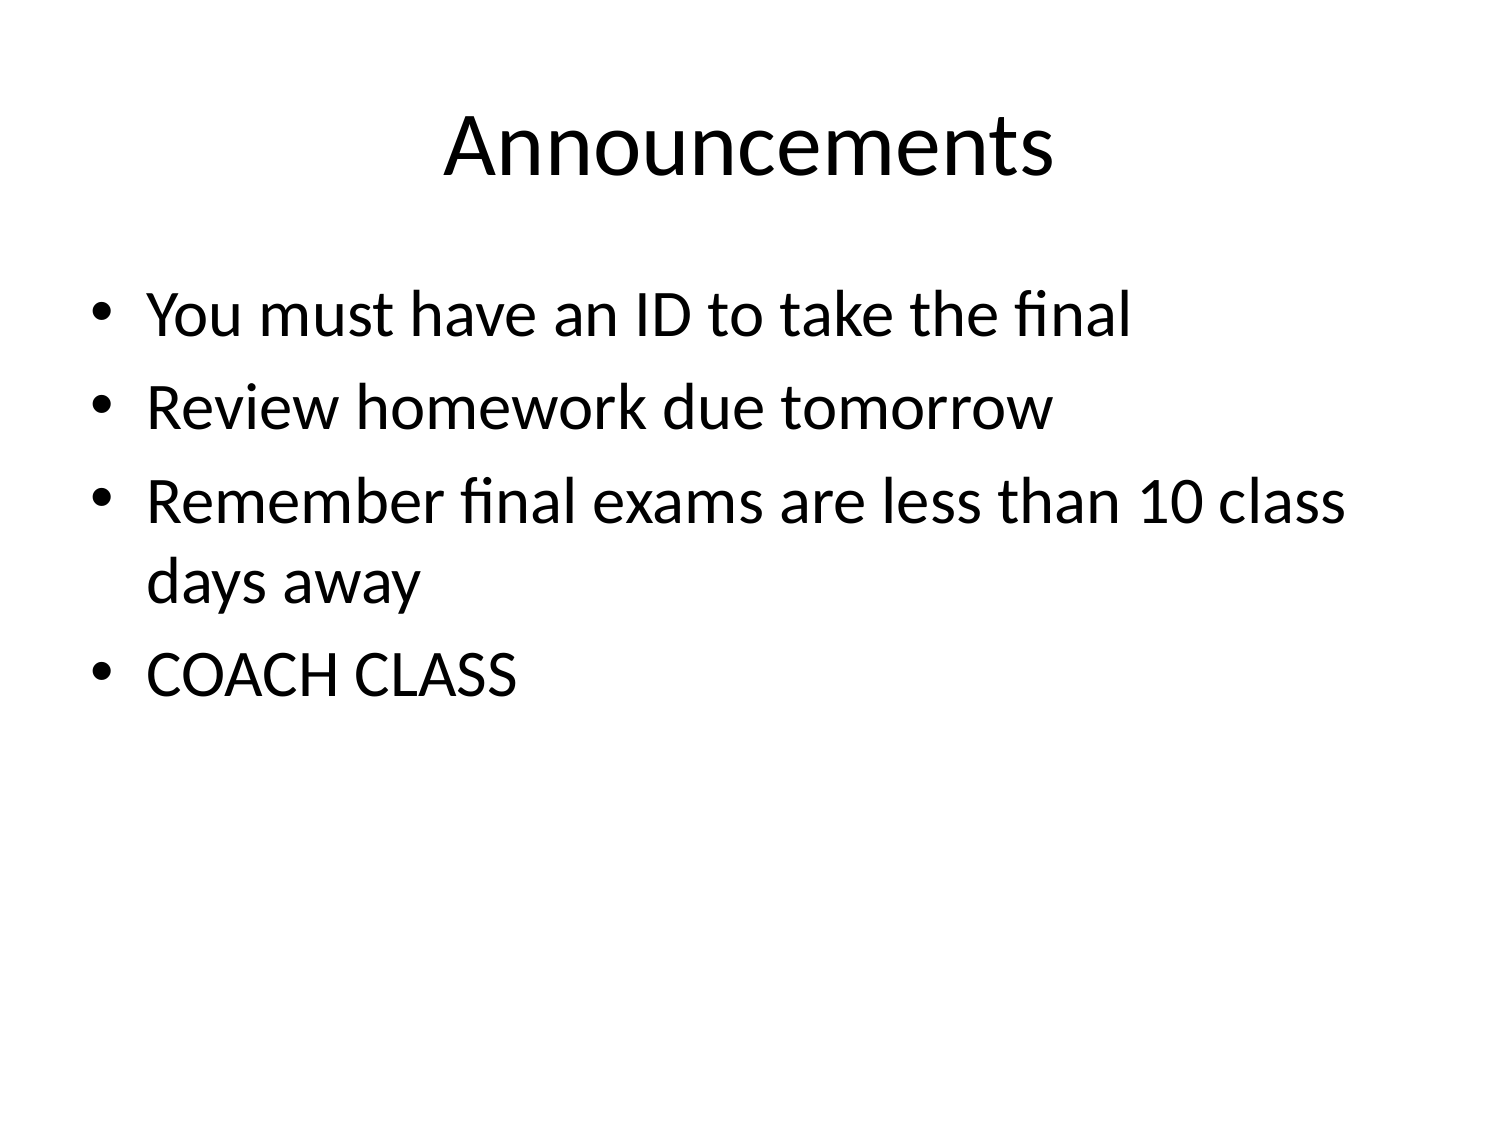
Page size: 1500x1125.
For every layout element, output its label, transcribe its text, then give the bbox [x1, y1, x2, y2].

list You must have an ID to take the final Review homework due tomorrow Remember final exams are less than 10 class days away COACH CLASS [75, 262, 1425, 1005]
title Announcements [75, 45, 1425, 233]
